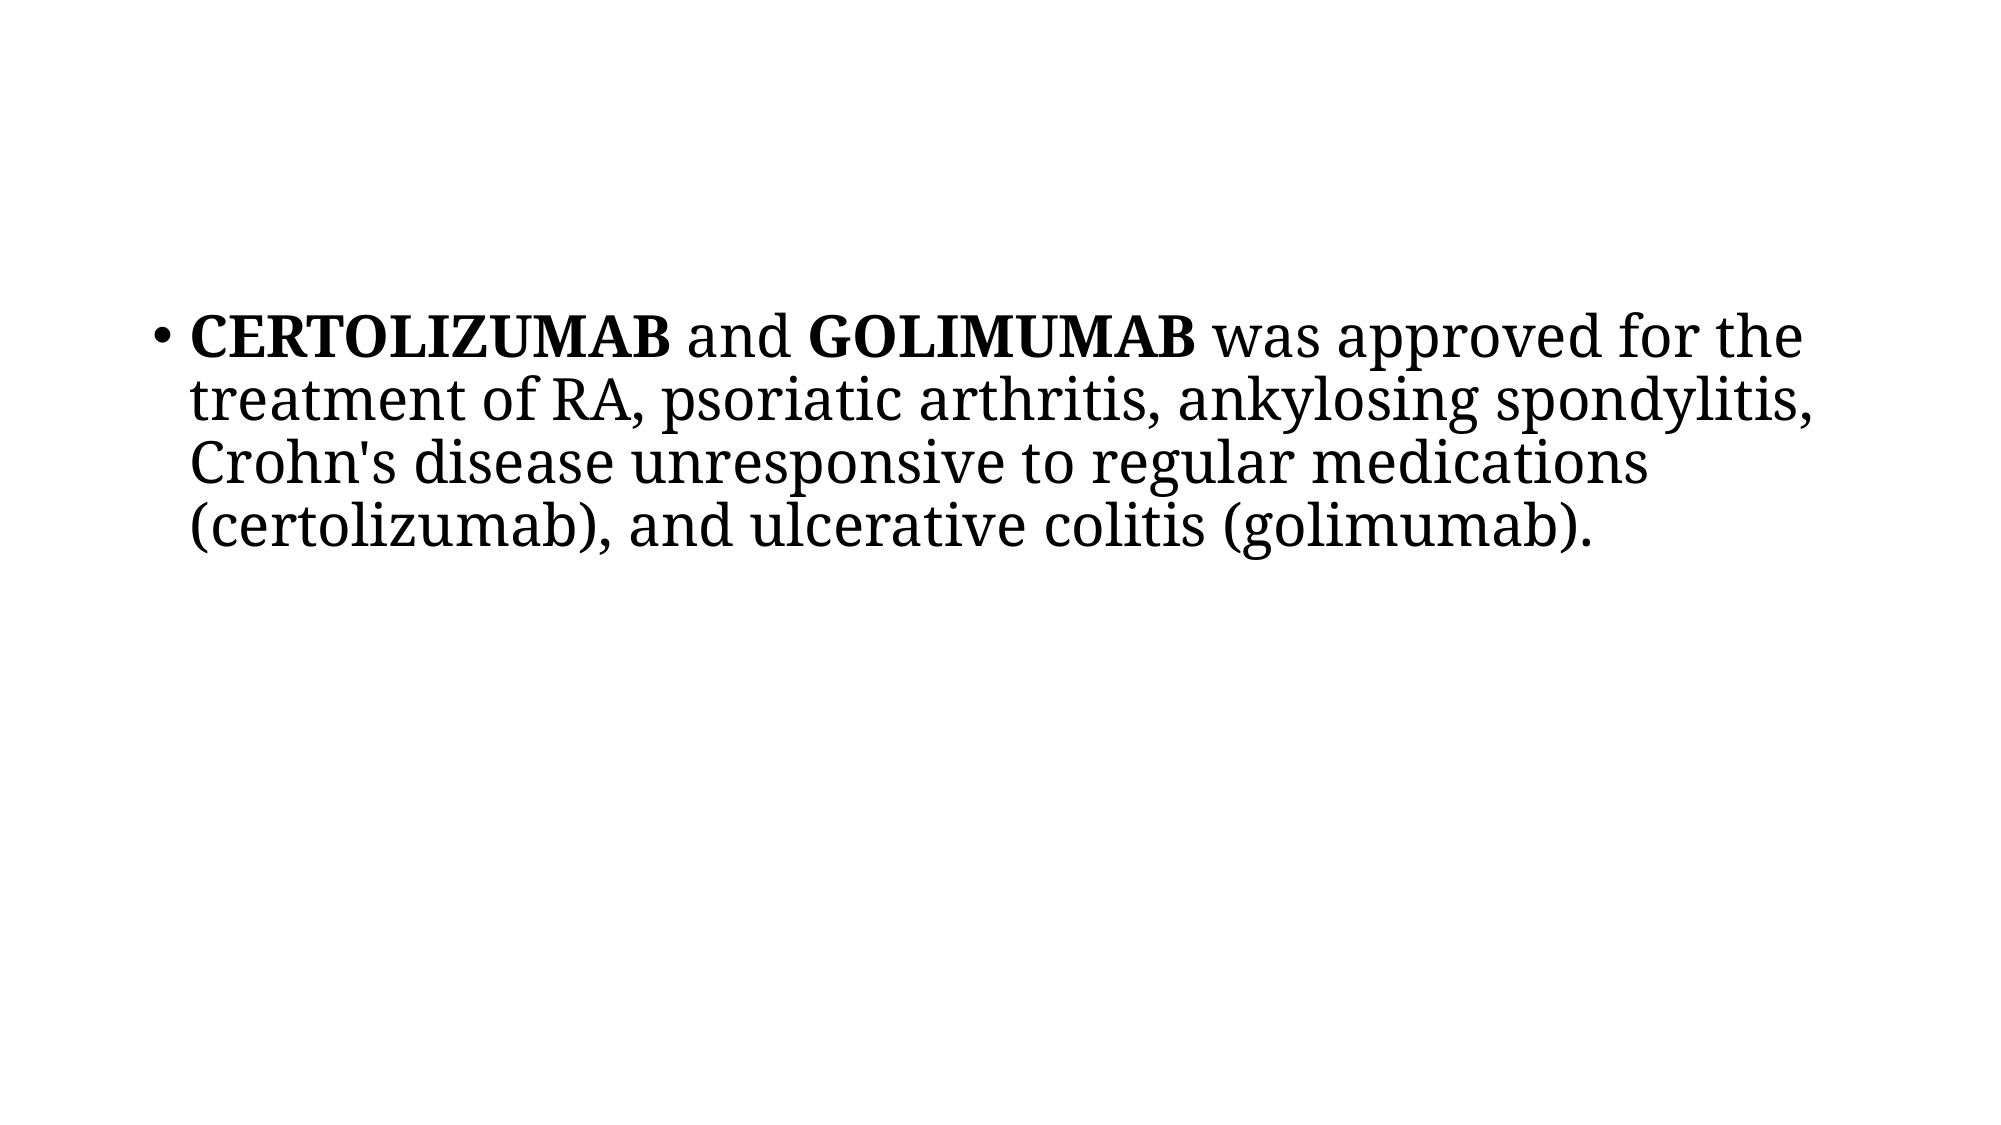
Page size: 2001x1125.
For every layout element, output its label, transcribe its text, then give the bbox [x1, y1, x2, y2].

list CERTOLIZUMAB and GOLIMUMAB was approved for the treatment of RA, psoriatic arthritis, ankylosing spondylitis, Crohn's disease unresponsive to regular medications (certolizumab), and ulcerative colitis (golimumab). [137, 299, 1863, 1014]
